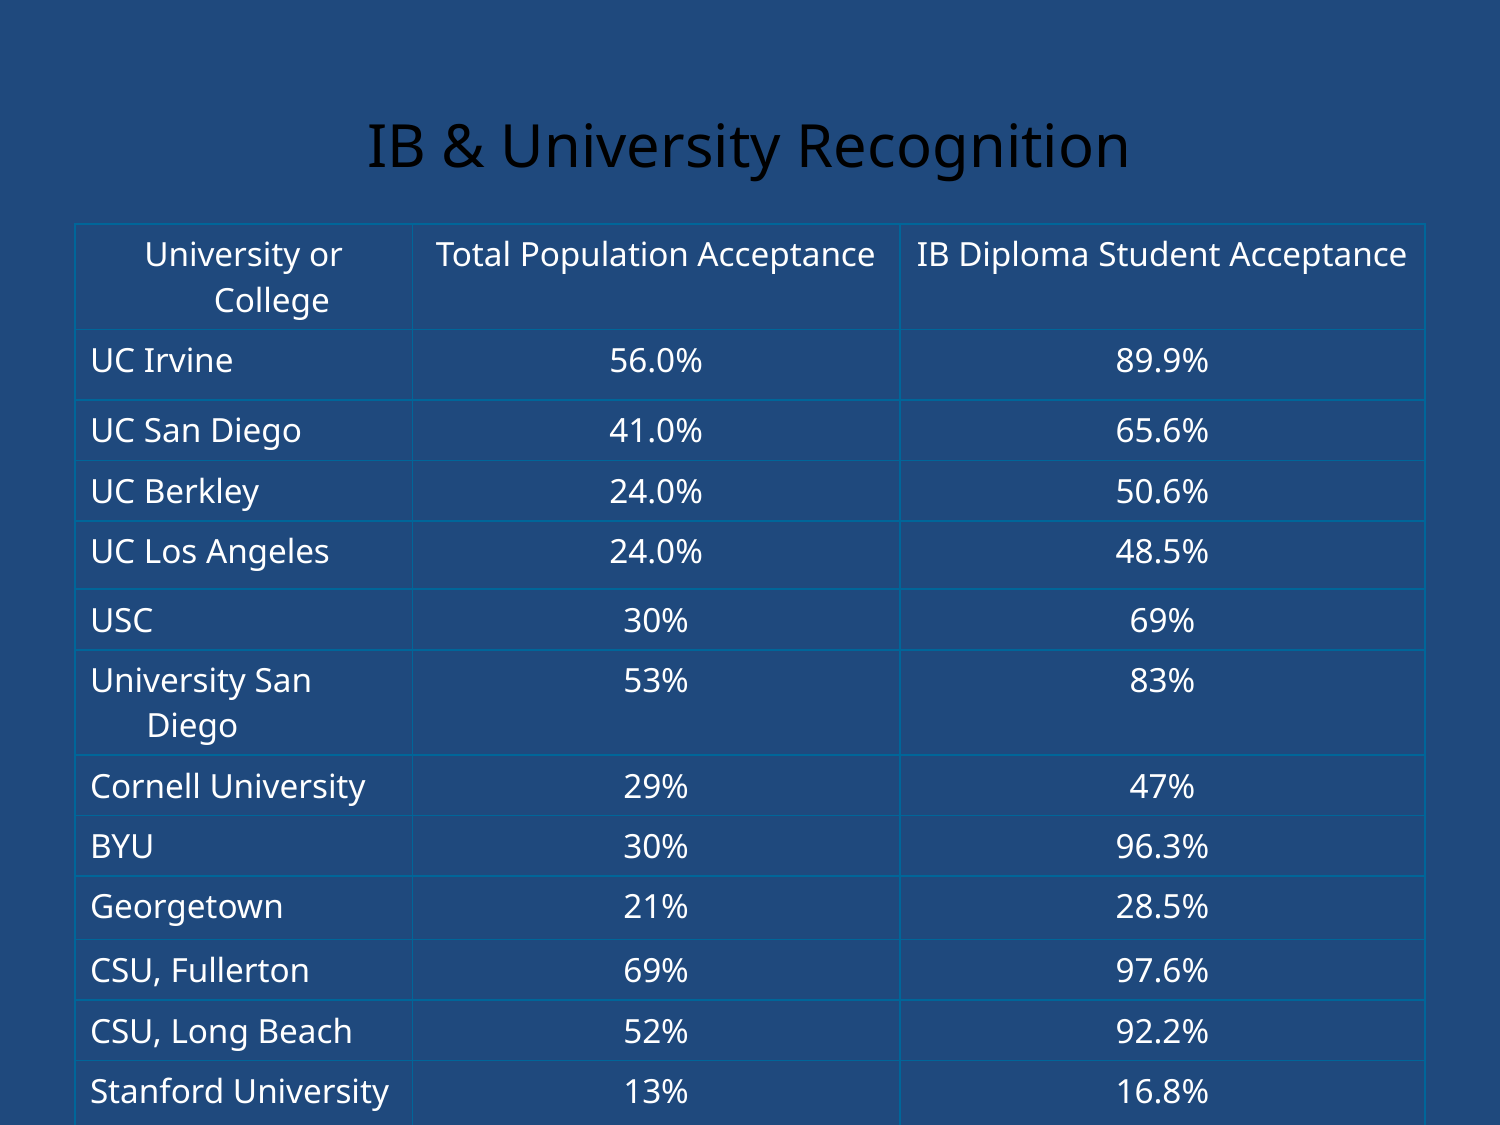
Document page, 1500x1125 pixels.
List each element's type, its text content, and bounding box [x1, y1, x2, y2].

table_header University or College [76, 225, 412, 329]
table_cell UC Berkley [76, 461, 412, 520]
title IB & University Recognition [112, 99, 1388, 188]
table_cell 30% [413, 816, 899, 875]
table_cell 30% [413, 590, 899, 649]
table_cell Georgetown [76, 877, 412, 939]
table_cell 96.3% [901, 816, 1424, 875]
table_cell 24.0% [413, 461, 899, 520]
table_cell 48.5% [901, 522, 1424, 588]
table_cell University San Diego [76, 651, 412, 754]
table_cell 89.9% [901, 330, 1424, 399]
table_cell UC Los Angeles [76, 522, 412, 588]
table_cell UC San Diego [76, 401, 412, 460]
table_cell Stanford University [76, 1061, 412, 1125]
table_cell 65.6% [901, 401, 1424, 460]
table_cell 21% [413, 877, 899, 939]
table_header Total Population Acceptance [413, 225, 899, 329]
table_cell Cornell University [76, 756, 412, 815]
table_cell UC Irvine [76, 330, 412, 399]
table_cell 28.5% [901, 877, 1424, 939]
table_cell 52% [413, 1001, 899, 1060]
table_cell 56.0% [413, 330, 899, 399]
table_cell 97.6% [901, 940, 1424, 999]
table_cell USC [76, 590, 412, 649]
table_cell 83% [901, 651, 1424, 754]
table_cell 24.0% [413, 522, 899, 588]
table_cell 13% [413, 1061, 899, 1125]
table_cell 50.6% [901, 461, 1424, 520]
table_header IB Diploma Student Acceptance [901, 225, 1424, 329]
table_cell BYU [76, 816, 412, 875]
table_cell 29% [413, 756, 899, 815]
table_cell 47% [901, 756, 1424, 815]
table_cell 16.8% [901, 1061, 1424, 1125]
table_cell 92.2% [901, 1001, 1424, 1060]
table_cell 41.0% [413, 401, 899, 460]
table_cell CSU, Fullerton [76, 940, 412, 999]
table_cell 53% [413, 651, 899, 754]
table_cell 69% [413, 940, 899, 999]
table_cell 69% [901, 590, 1424, 649]
table_cell CSU, Long Beach [76, 1001, 412, 1060]
